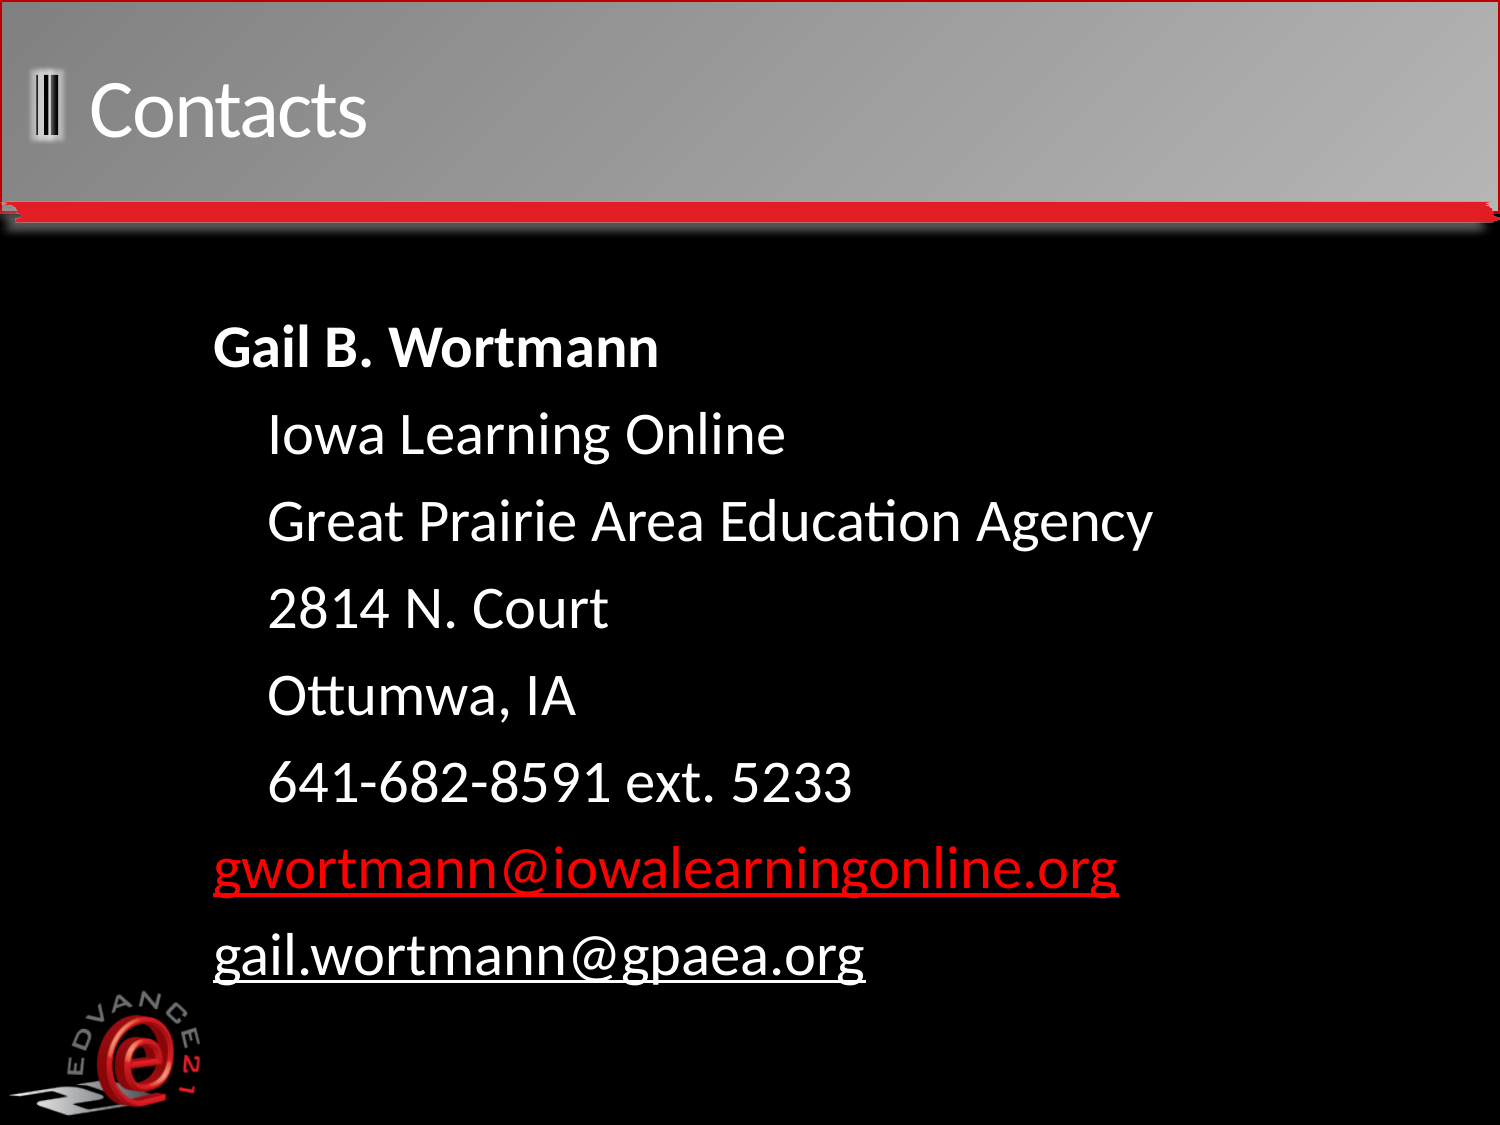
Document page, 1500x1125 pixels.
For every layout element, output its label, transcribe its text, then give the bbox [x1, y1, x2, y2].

picture [0, 199, 1500, 225]
list Gail B. Wortmann Iowa Learning Online Great Prairie Area Education Agency 2814 N. Court Ottumwa, IA 641-682-8591 ext. 5233 gwortmann@iowalearningonline.org gail.wortmann@gpaea.org [187, 299, 1338, 1000]
title Contacts [75, 46, 1425, 188]
picture [0, 983, 225, 1125]
